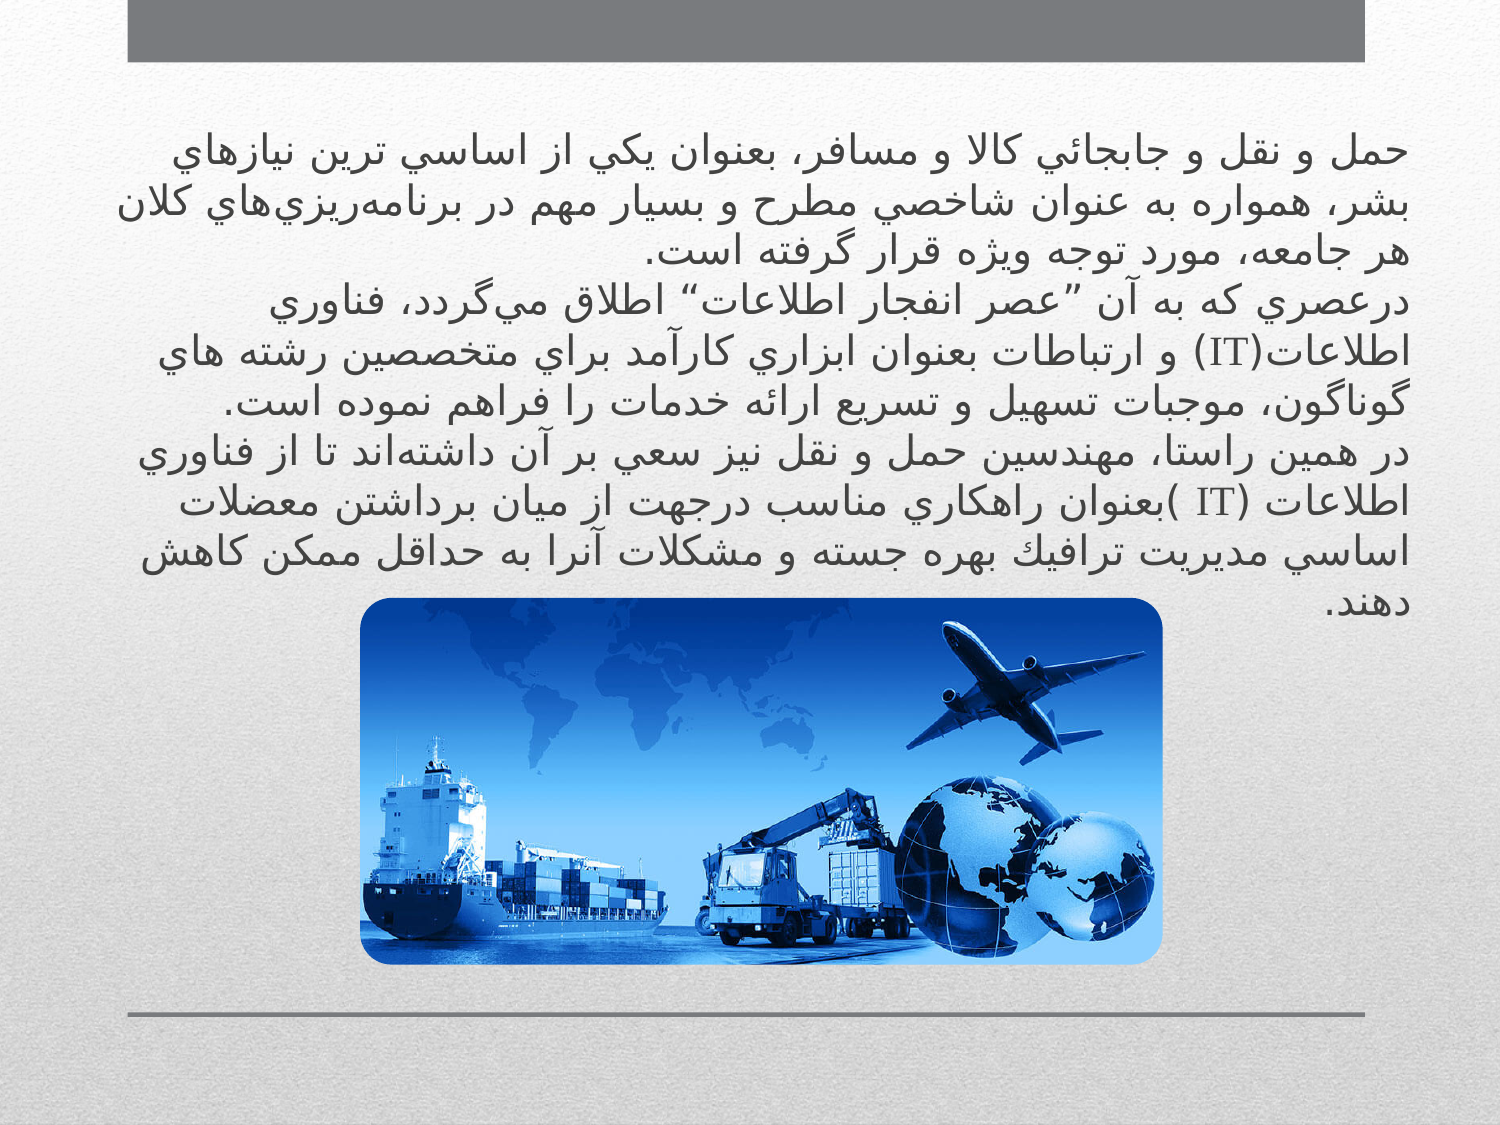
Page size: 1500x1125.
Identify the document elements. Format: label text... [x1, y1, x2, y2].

picture [359, 597, 1164, 966]
list حمل و نقل و جابجائي كالا و مسافر، بعنوان يكي از اساسي ترين نيازهاي بشر، همواره به عنوان شاخصي مطرح و بسيار مهم در برنامه‌ريزي‌هاي كلان هر جامعه، ‌مورد توجه ويژه قرار گرفته است. درعصري كه به آن ”عصر انفجار اطلاعات“ اطلاق مي‌گردد، فناوري اطلاعات(IT) و ارتباطات بعنوان ابزاري كارآمد براي متخصصين رشته هاي گوناگون، موجبات تسهيل و تسريع ارائه خدمات را فراهم نموده است. در همين راستا، مهندسين حمل و نقل نيز سعي بر آن داشته‌اند تا از فناوري اطلاعات (IT )بعنوان راهكاري مناسب درجهت از ميان برداشتن معضلات اساسي مديريت ترافيك بهره‌ جسته‌ و مشكلات آنرا به حداقل ممكن كاهش دهند. [76, 78, 1427, 669]
